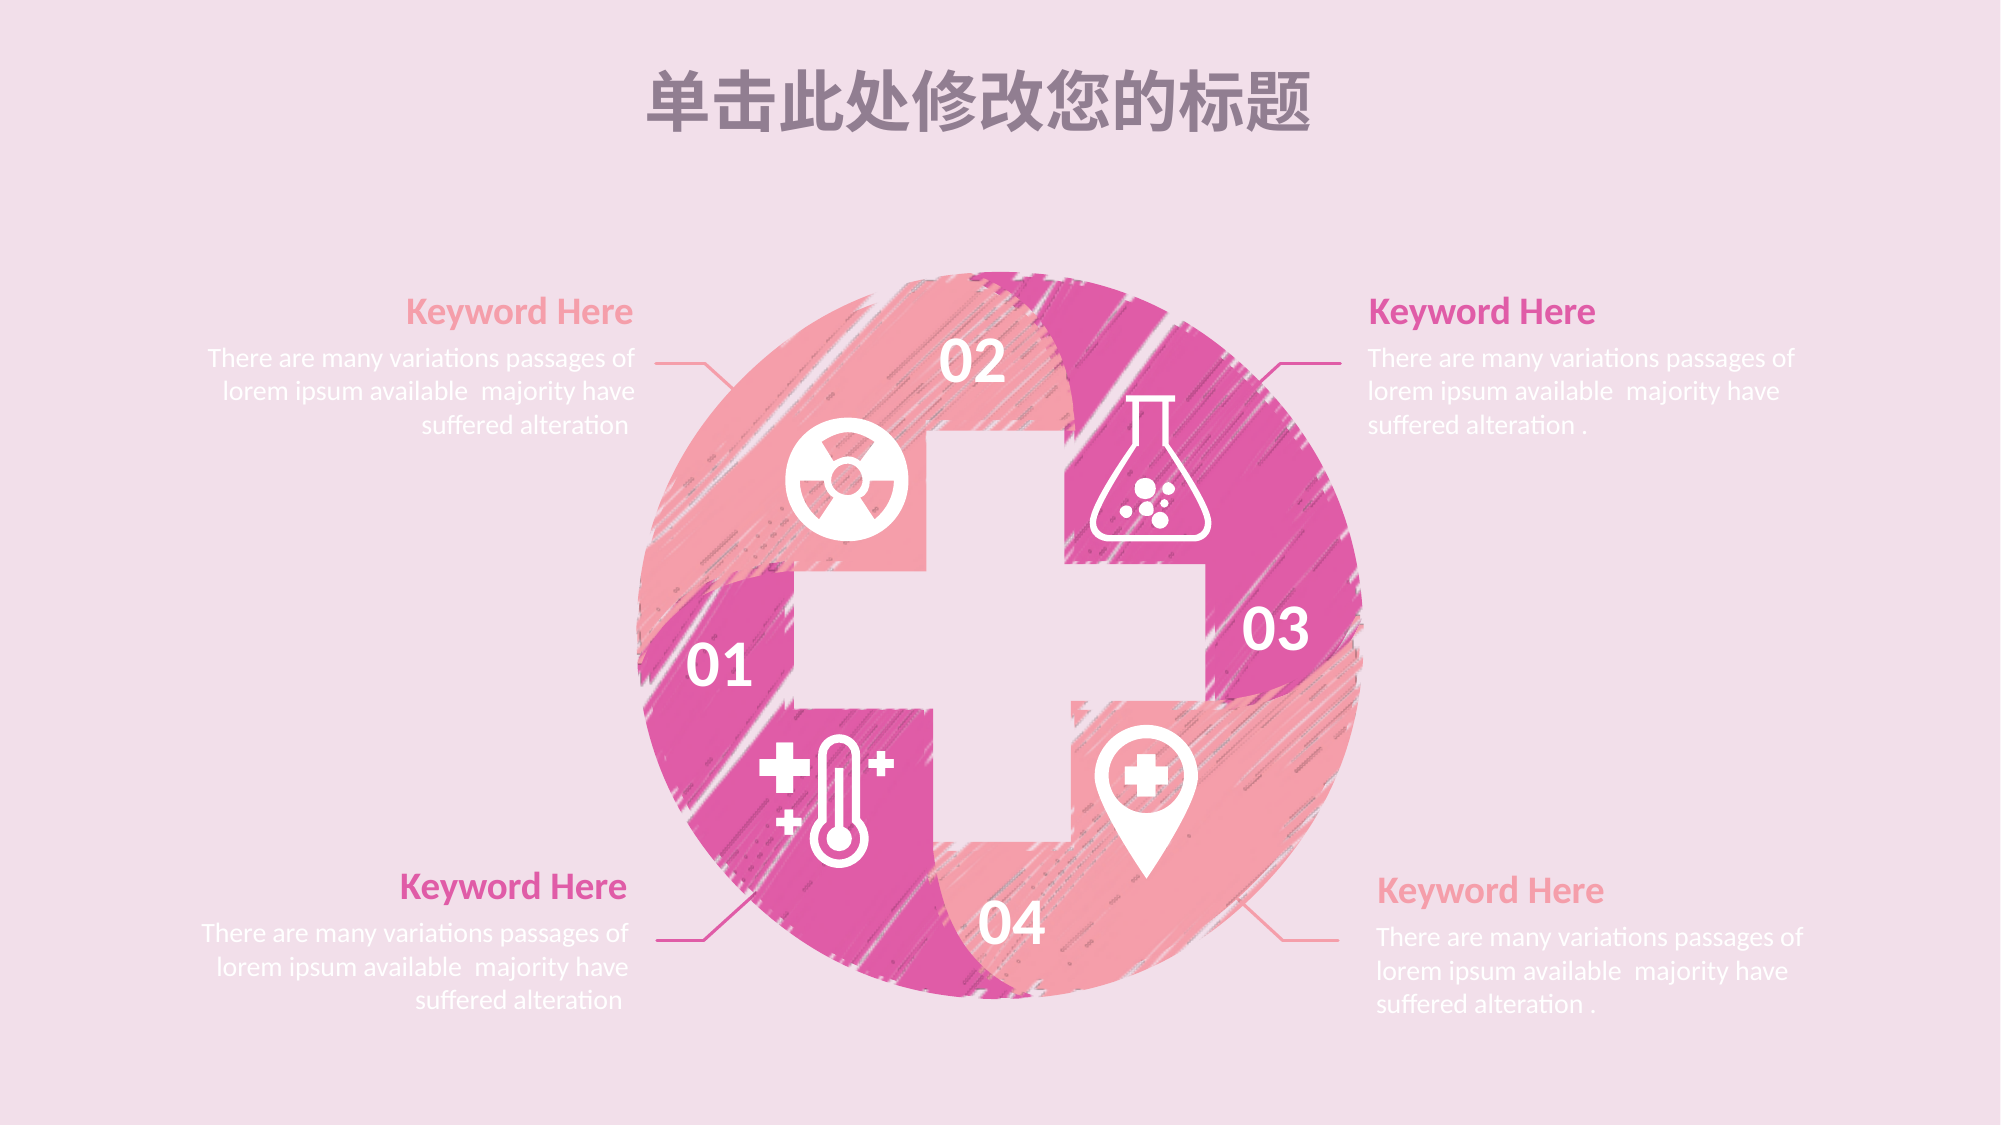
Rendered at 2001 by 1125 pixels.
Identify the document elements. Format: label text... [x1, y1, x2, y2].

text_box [136, 285, 636, 441]
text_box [1375, 864, 1875, 1021]
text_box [1041, 606, 1364, 999]
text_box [130, 860, 629, 1017]
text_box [1074, 271, 1364, 606]
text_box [759, 733, 894, 869]
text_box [637, 681, 1038, 1000]
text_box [1094, 724, 1199, 879]
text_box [636, 272, 1076, 675]
text_box 单击此处修改您的标题 [573, 52, 1384, 148]
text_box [1367, 285, 1866, 441]
